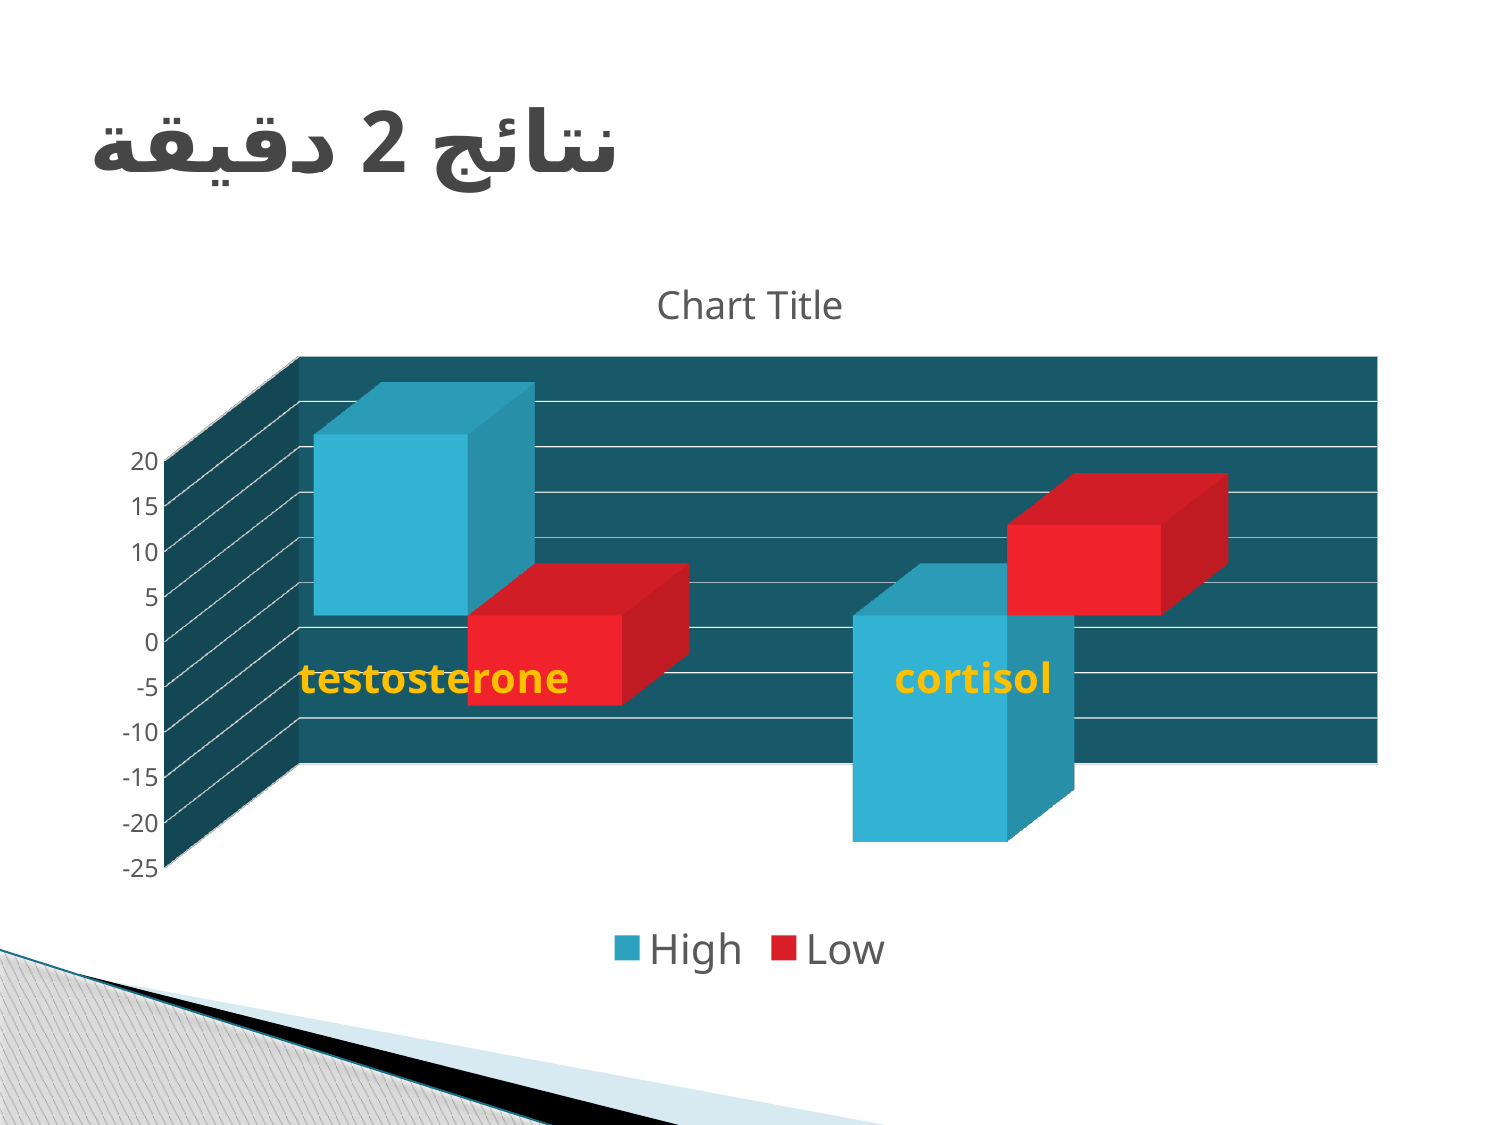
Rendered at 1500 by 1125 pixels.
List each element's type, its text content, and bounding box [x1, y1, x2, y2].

chart [74, 242, 1426, 986]
title نتائج 2 دقيقة [75, 45, 1425, 233]
